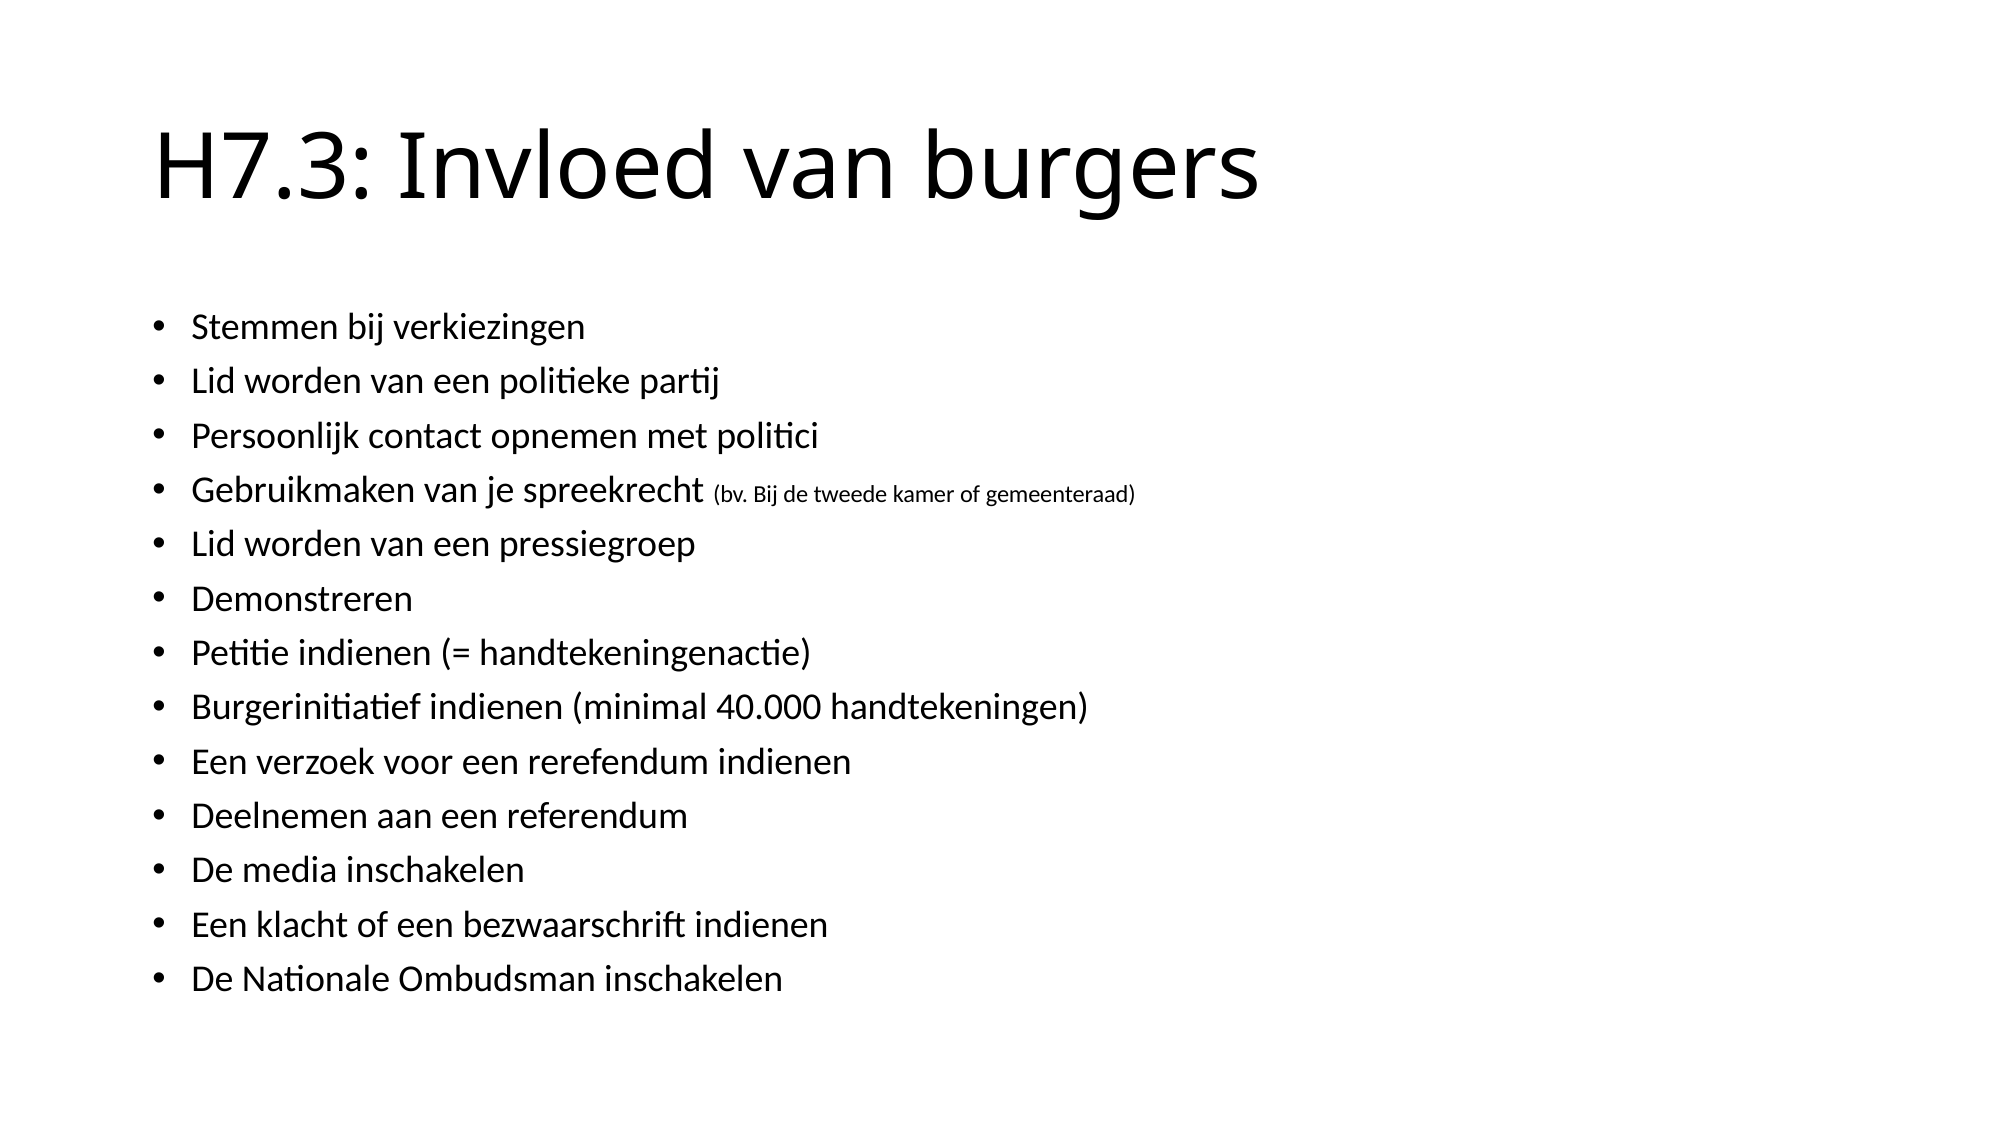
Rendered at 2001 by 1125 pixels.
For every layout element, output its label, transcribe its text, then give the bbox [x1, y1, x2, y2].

list Stemmen bij verkiezingen Lid worden van een politieke partij Persoonlijk contact opnemen met politici Gebruikmaken van je spreekrecht (bv. Bij de tweede kamer of gemeenteraad) Lid worden van een pressiegroep Demonstreren Petitie indienen (= handtekeningenactie) Burgerinitiatief indienen (minimal 40.000 handtekeningen) Een verzoek voor een rerefendum indienen Deelnemen aan een referendum De media inschakelen Een klacht of een bezwaarschrift indienen De Nationale Ombudsman inschakelen [137, 299, 1863, 1014]
title H7.3: Invloed van burgers [137, 59, 1863, 278]
